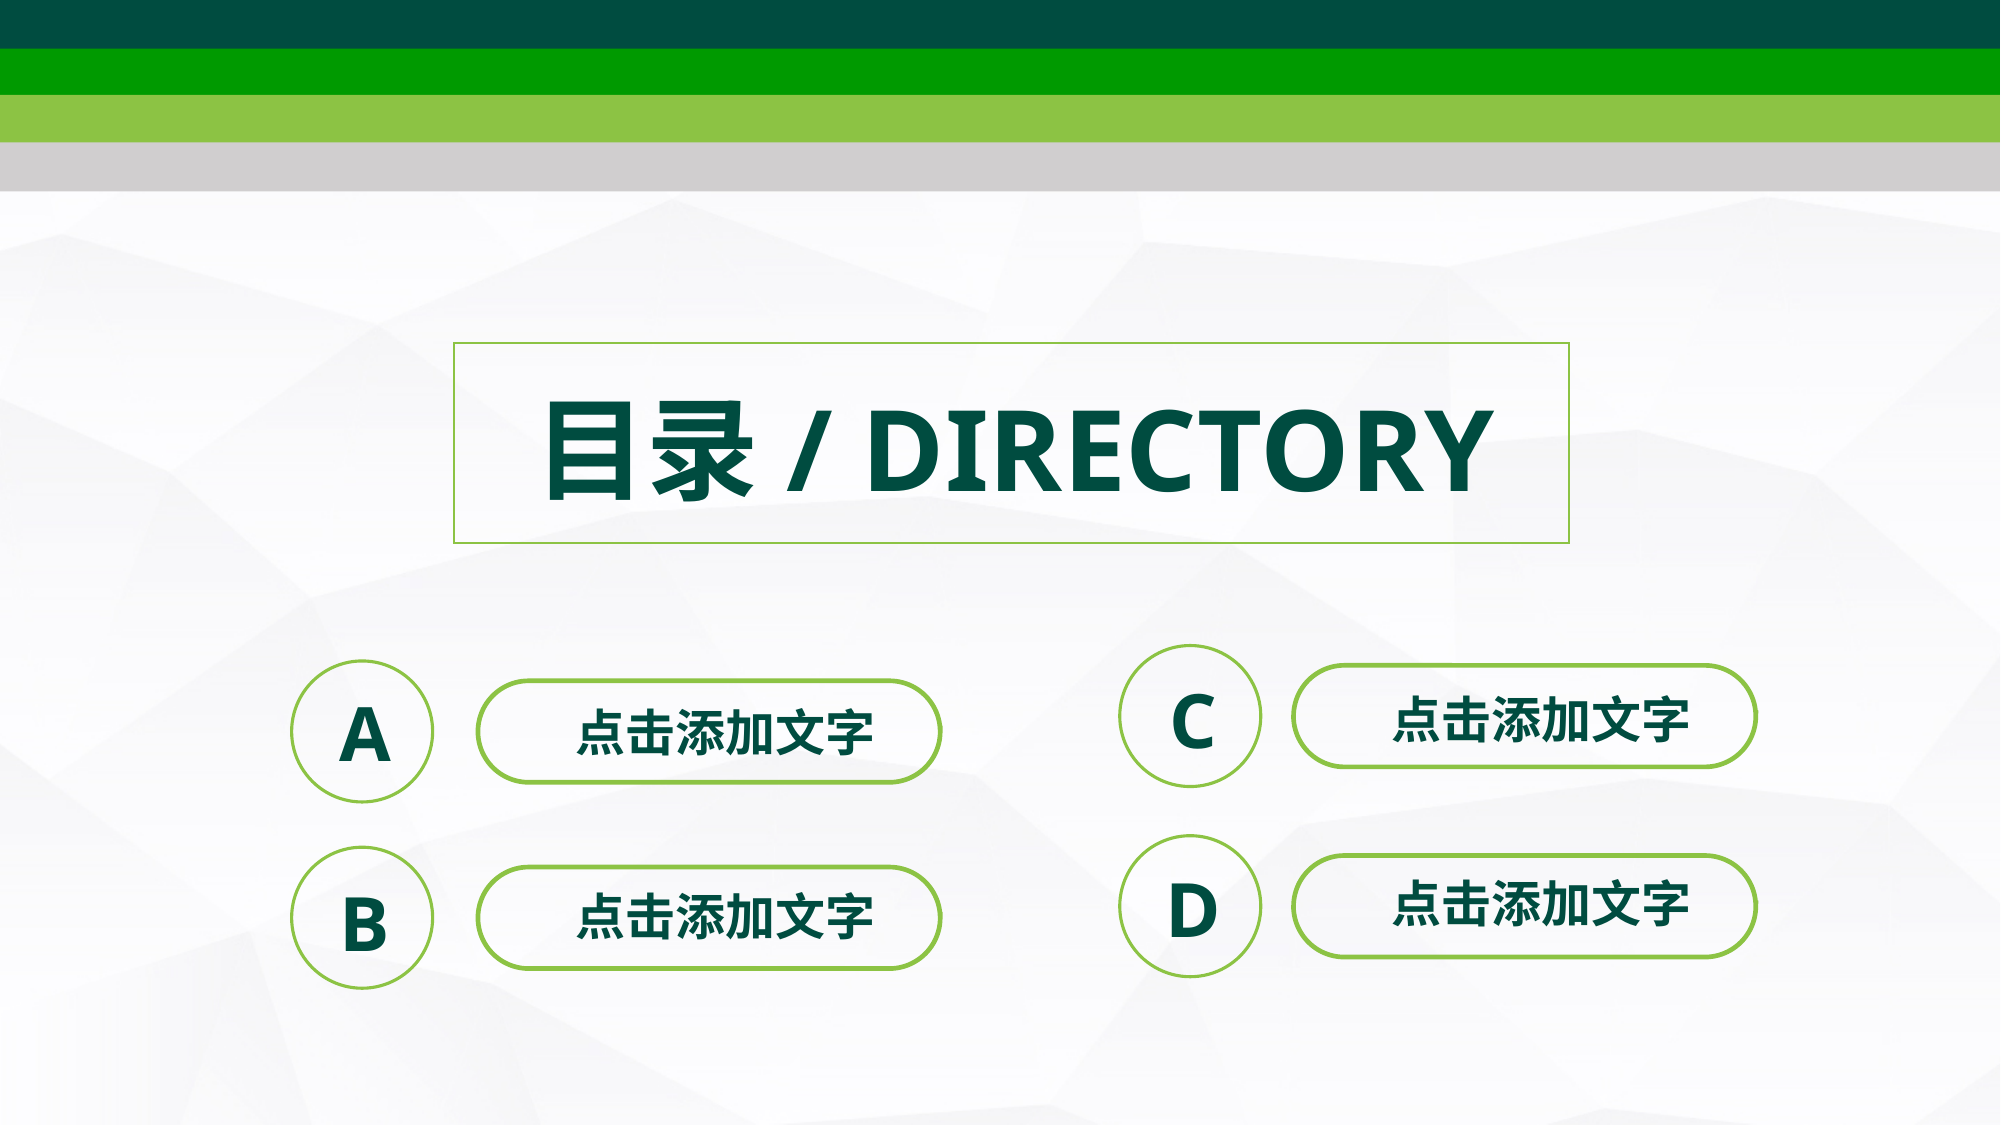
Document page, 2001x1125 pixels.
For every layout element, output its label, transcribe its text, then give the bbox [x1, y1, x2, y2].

text_box [0, 0, 2000, 48]
text_box [1292, 854, 1757, 959]
text_box 点击添加文字 [560, 693, 892, 769]
text_box [1292, 664, 1757, 768]
text_box B [325, 868, 406, 974]
text_box 点击添加文字 [560, 877, 892, 953]
text_box [1118, 644, 1262, 788]
text_box 点击添加文字 [1376, 864, 1707, 940]
text_box A [324, 678, 406, 784]
text_box [476, 866, 942, 970]
text_box [0, 141, 2000, 192]
text_box C [1154, 666, 1233, 772]
text_box [476, 679, 942, 784]
text_box [290, 846, 434, 990]
picture [0, 0, 2001, 1125]
text_box D [1150, 855, 1236, 961]
text_box 目录/ DIRECTORY [519, 371, 1511, 522]
text_box [0, 48, 2000, 94]
text_box [1118, 834, 1262, 978]
text_box [0, 94, 2000, 141]
text_box 点击添加文字 [1376, 680, 1707, 756]
text_box [290, 659, 434, 804]
text_box [453, 342, 1570, 544]
